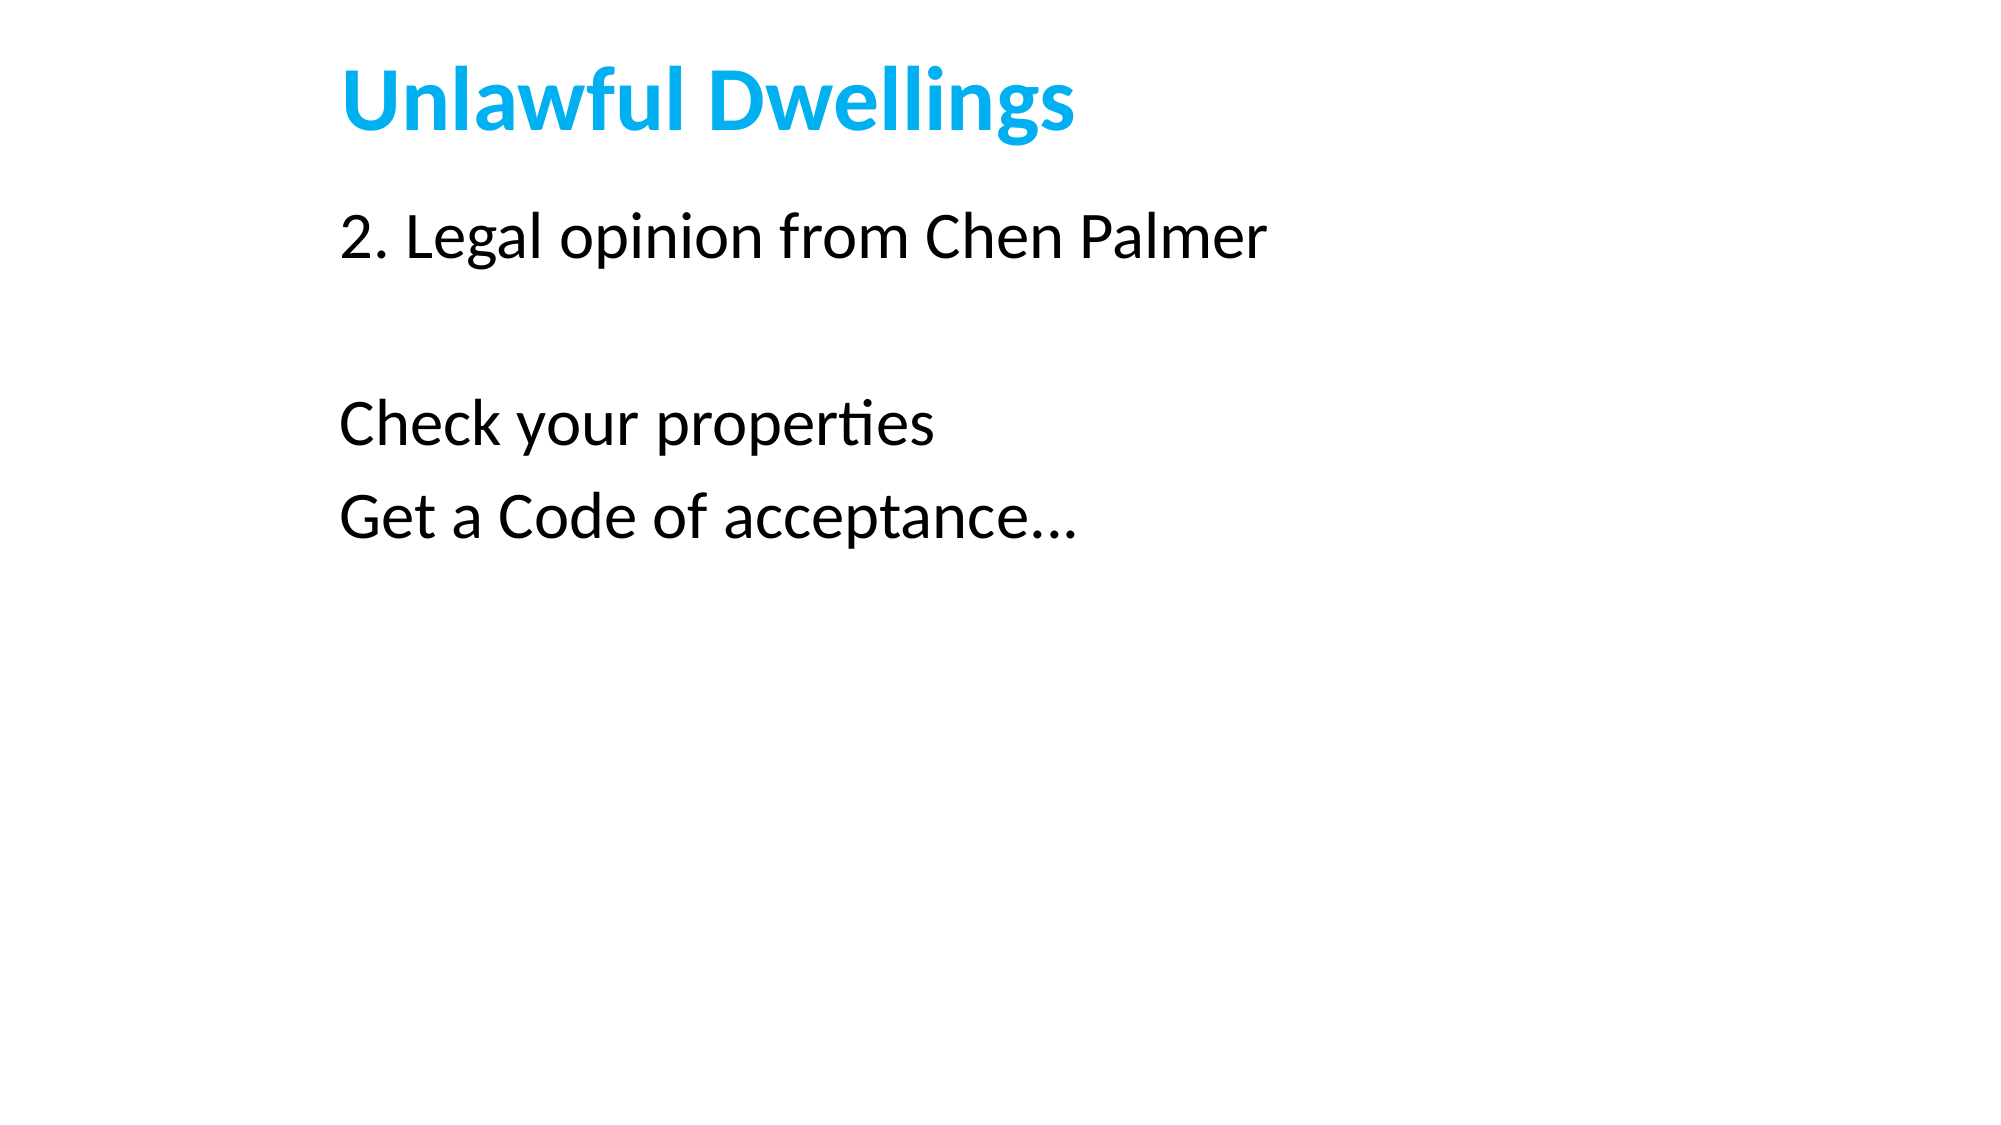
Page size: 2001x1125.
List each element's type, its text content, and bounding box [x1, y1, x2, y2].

list 2. Legal opinion from Chen Palmer Check your properties Get a Code of acceptance... [324, 184, 1675, 1005]
title Unlawful Dwellings [326, 0, 1677, 188]
